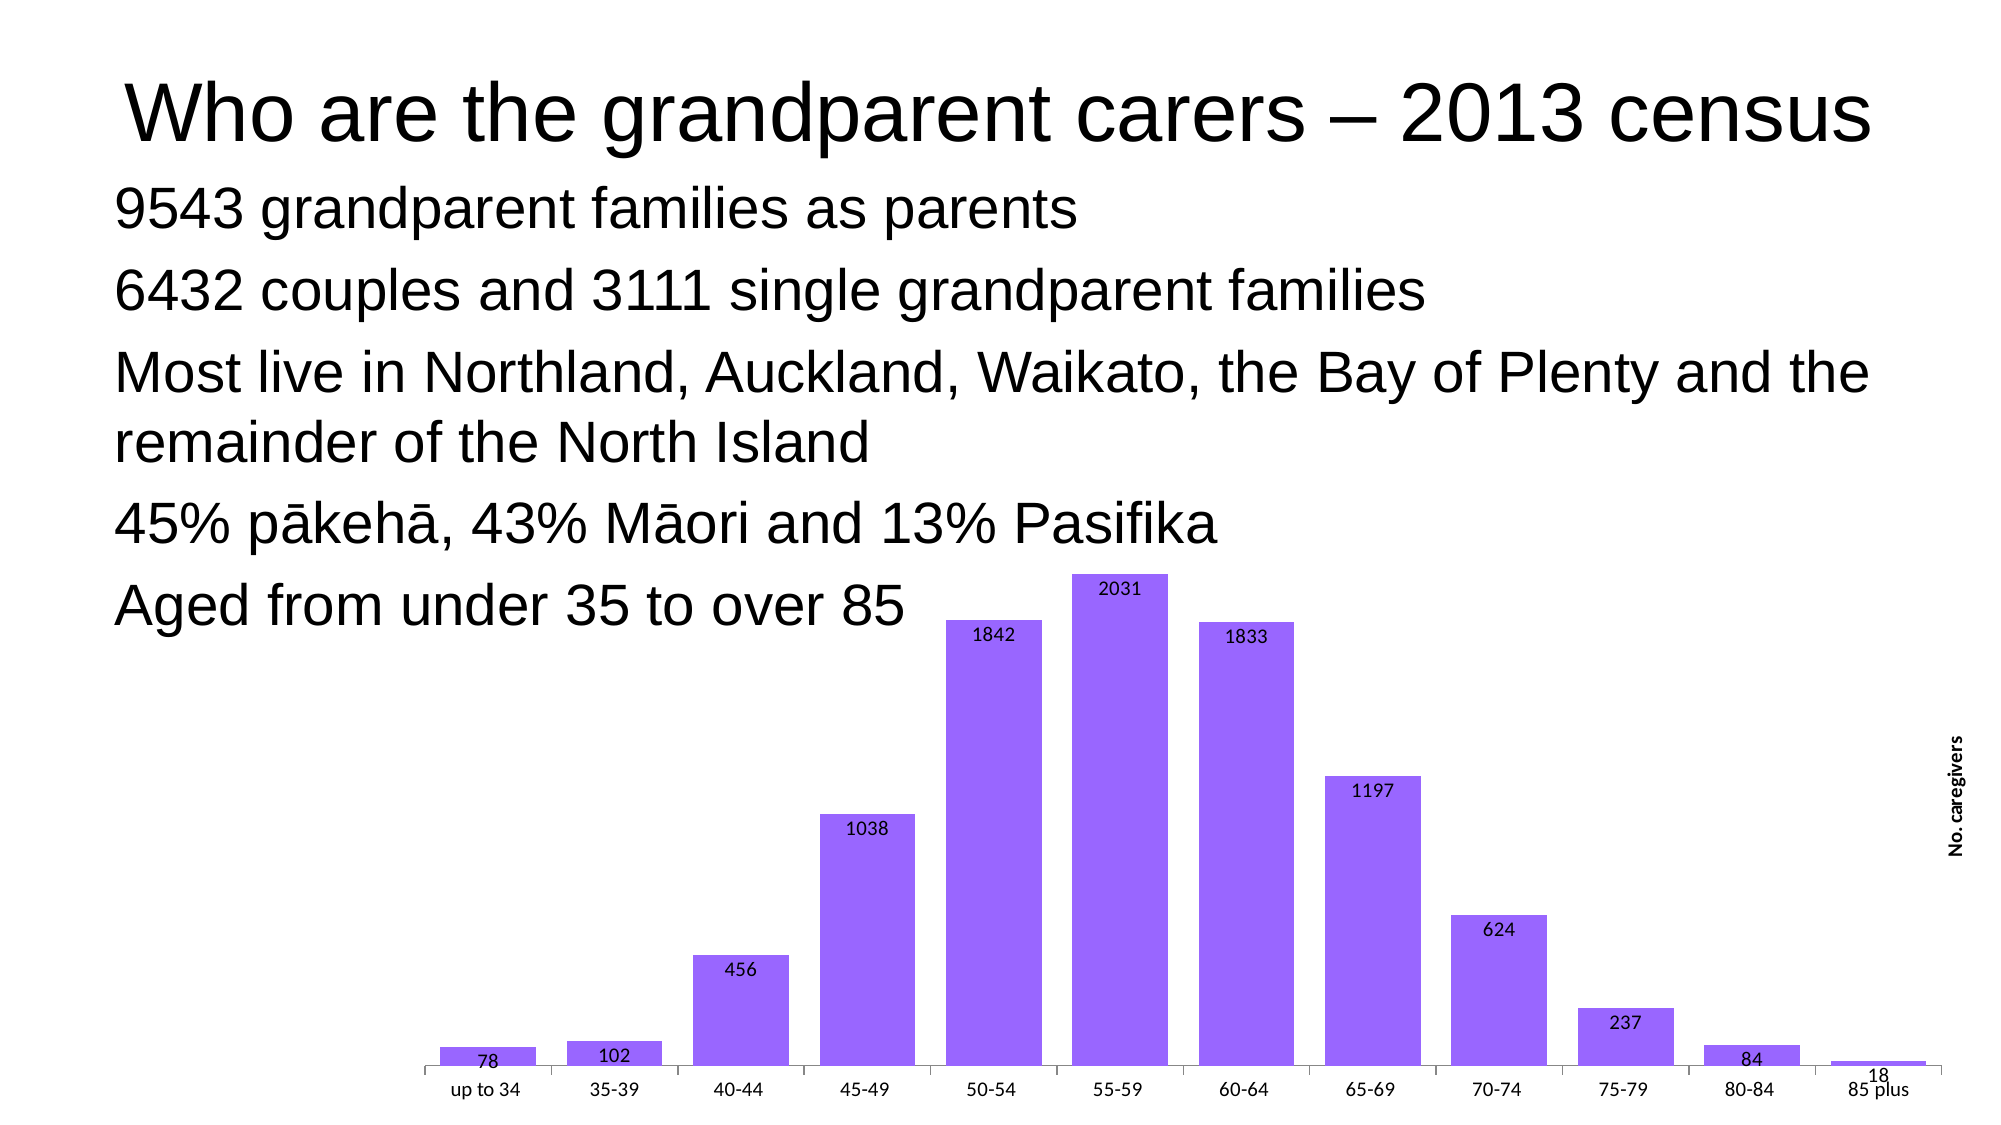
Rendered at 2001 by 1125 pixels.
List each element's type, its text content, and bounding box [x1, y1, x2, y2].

list 9543 grandparent families as parents 6432 couples and 3111 single grandparent families Most live in Northland, Auckland, Waikato, the Bay of Plenty and the remainder of the North Island 45% pākehā, 43% Māori and 13% Pasifika Aged from under 35 to over 85 [99, 162, 1900, 1080]
chart [417, 460, 2000, 1125]
title Who are the grandparent carers – 2013 census [99, 45, 1900, 162]
